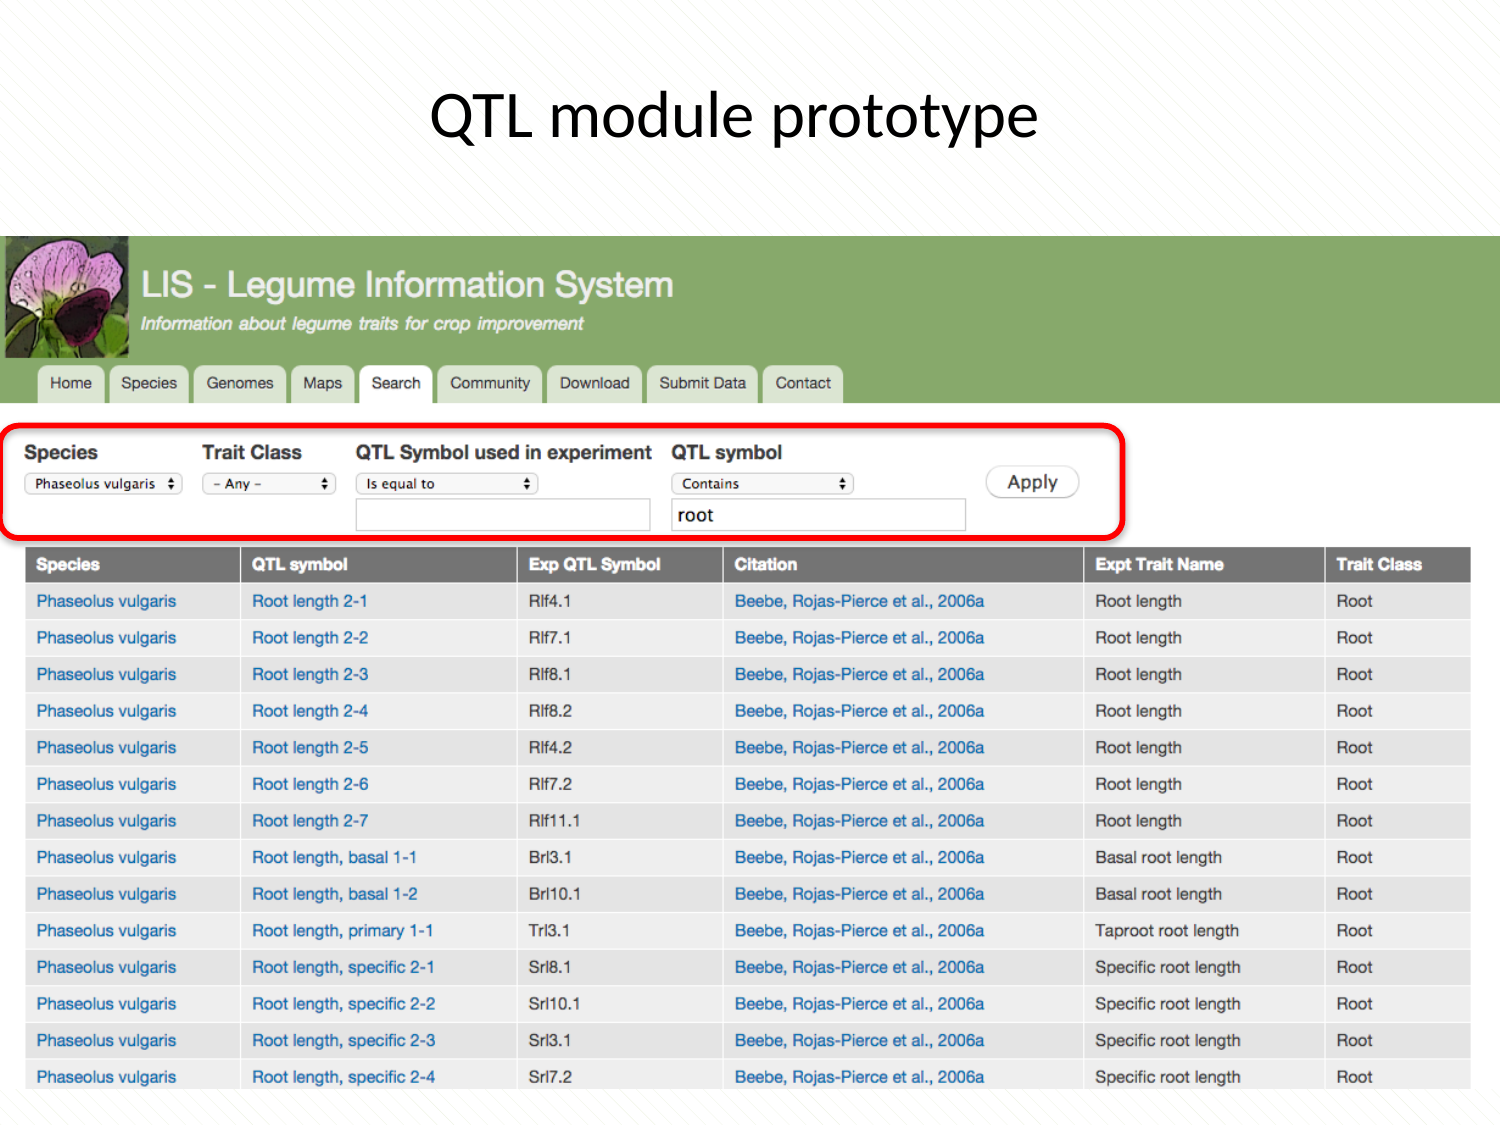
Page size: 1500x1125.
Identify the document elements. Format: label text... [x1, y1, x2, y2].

slide_number 74 [1074, 1097, 1425, 1103]
title QTL module prototype [75, 16, 1425, 205]
picture [0, 236, 1500, 1089]
